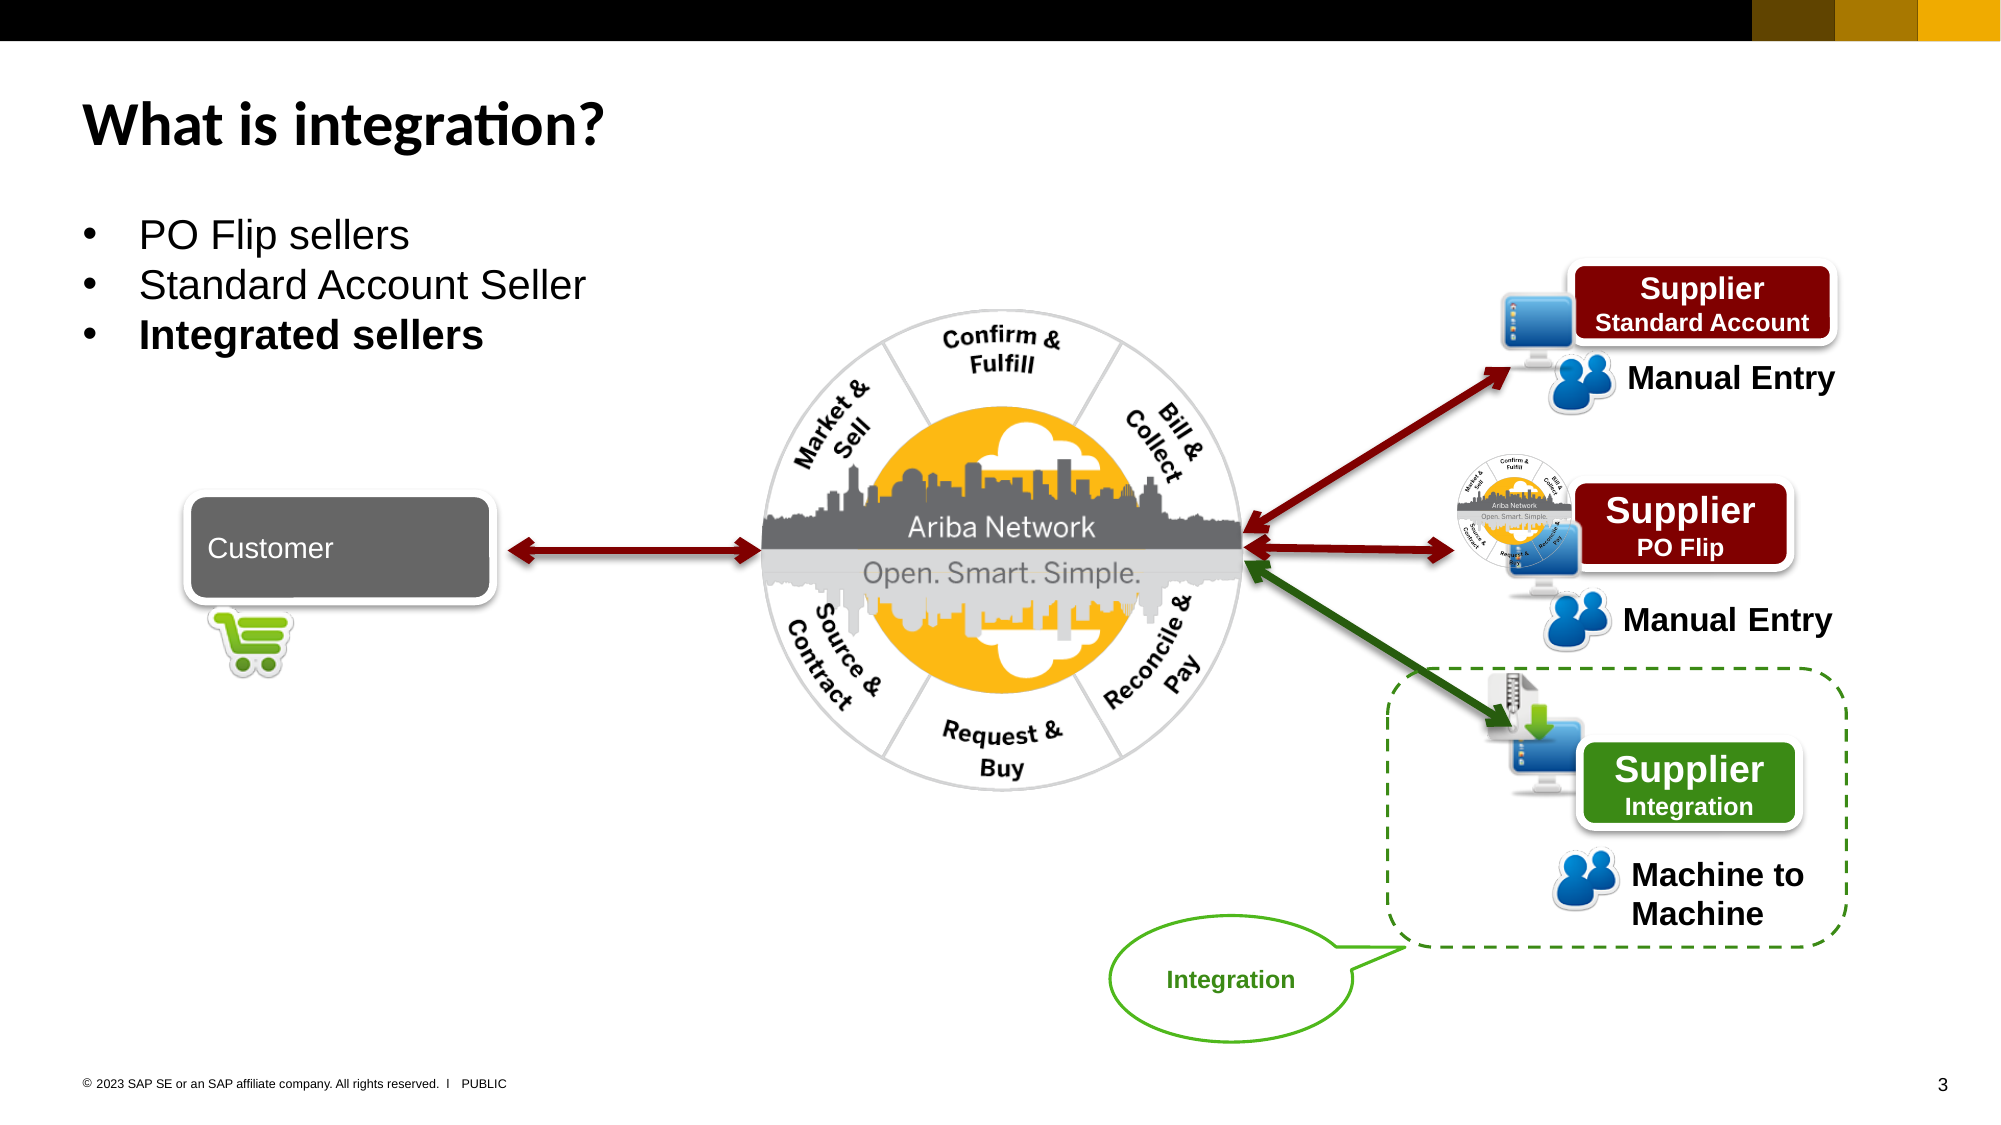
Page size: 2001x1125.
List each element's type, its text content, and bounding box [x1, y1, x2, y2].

picture [1551, 844, 1622, 915]
text_box [1386, 666, 1848, 949]
text_box Supplier Standard Account [1567, 258, 1838, 347]
picture [205, 598, 295, 688]
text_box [1242, 366, 1512, 534]
text_box What is integration? PO Flip sellers Standard Account Seller Integrated sellers [82, 82, 1918, 408]
text_box Manual Entry [1615, 586, 1873, 647]
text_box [1243, 560, 1513, 727]
picture [1457, 454, 1613, 656]
text_box Customer [183, 489, 498, 606]
text_box Supplier PO Flip [1576, 475, 1795, 572]
text_box Manual Entry [1619, 349, 1878, 404]
text_box Integration [1108, 913, 1407, 1044]
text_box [1243, 546, 1455, 551]
text_box Machine to Machine [1827, 845, 1882, 940]
picture [1492, 285, 1617, 419]
picture [1480, 668, 1594, 803]
picture [761, 308, 1245, 793]
